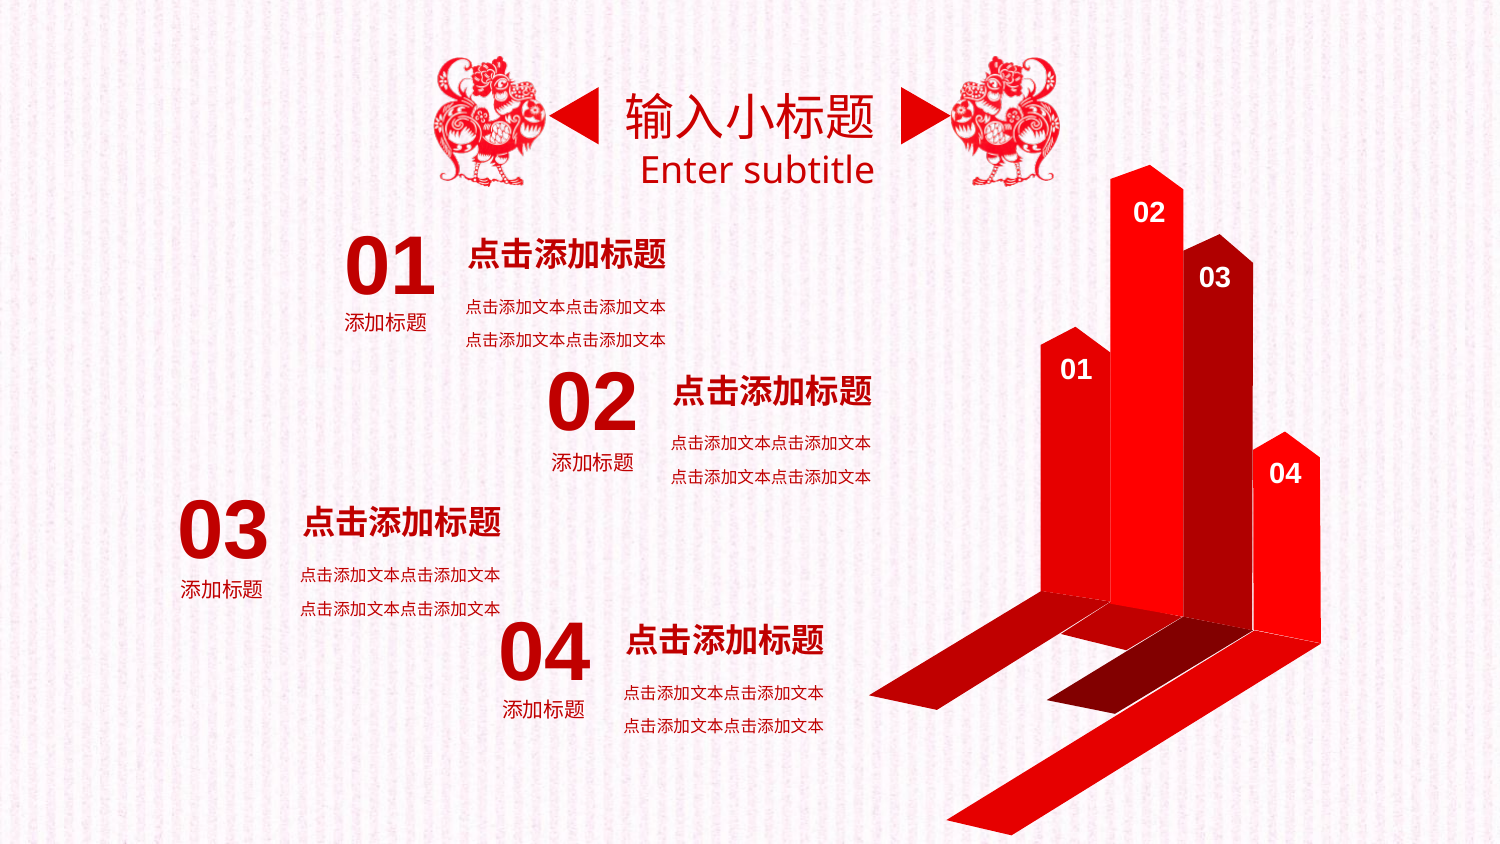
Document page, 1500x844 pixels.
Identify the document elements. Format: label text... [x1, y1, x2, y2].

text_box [1038, 326, 1105, 602]
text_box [1247, 431, 1324, 644]
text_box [328, 203, 698, 359]
text_box Enter subtitle [624, 138, 891, 199]
text_box [1044, 624, 1233, 716]
text_box [899, 85, 925, 147]
text_box [944, 640, 1312, 838]
text_box [1058, 610, 1165, 652]
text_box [530, 339, 908, 496]
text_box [1176, 233, 1254, 631]
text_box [1110, 164, 1188, 617]
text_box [482, 589, 855, 745]
text_box [866, 593, 1092, 712]
picture [0, 0, 1500, 844]
text_box [571, 85, 601, 147]
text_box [161, 467, 529, 628]
text_box 输入小标题 [610, 77, 890, 153]
